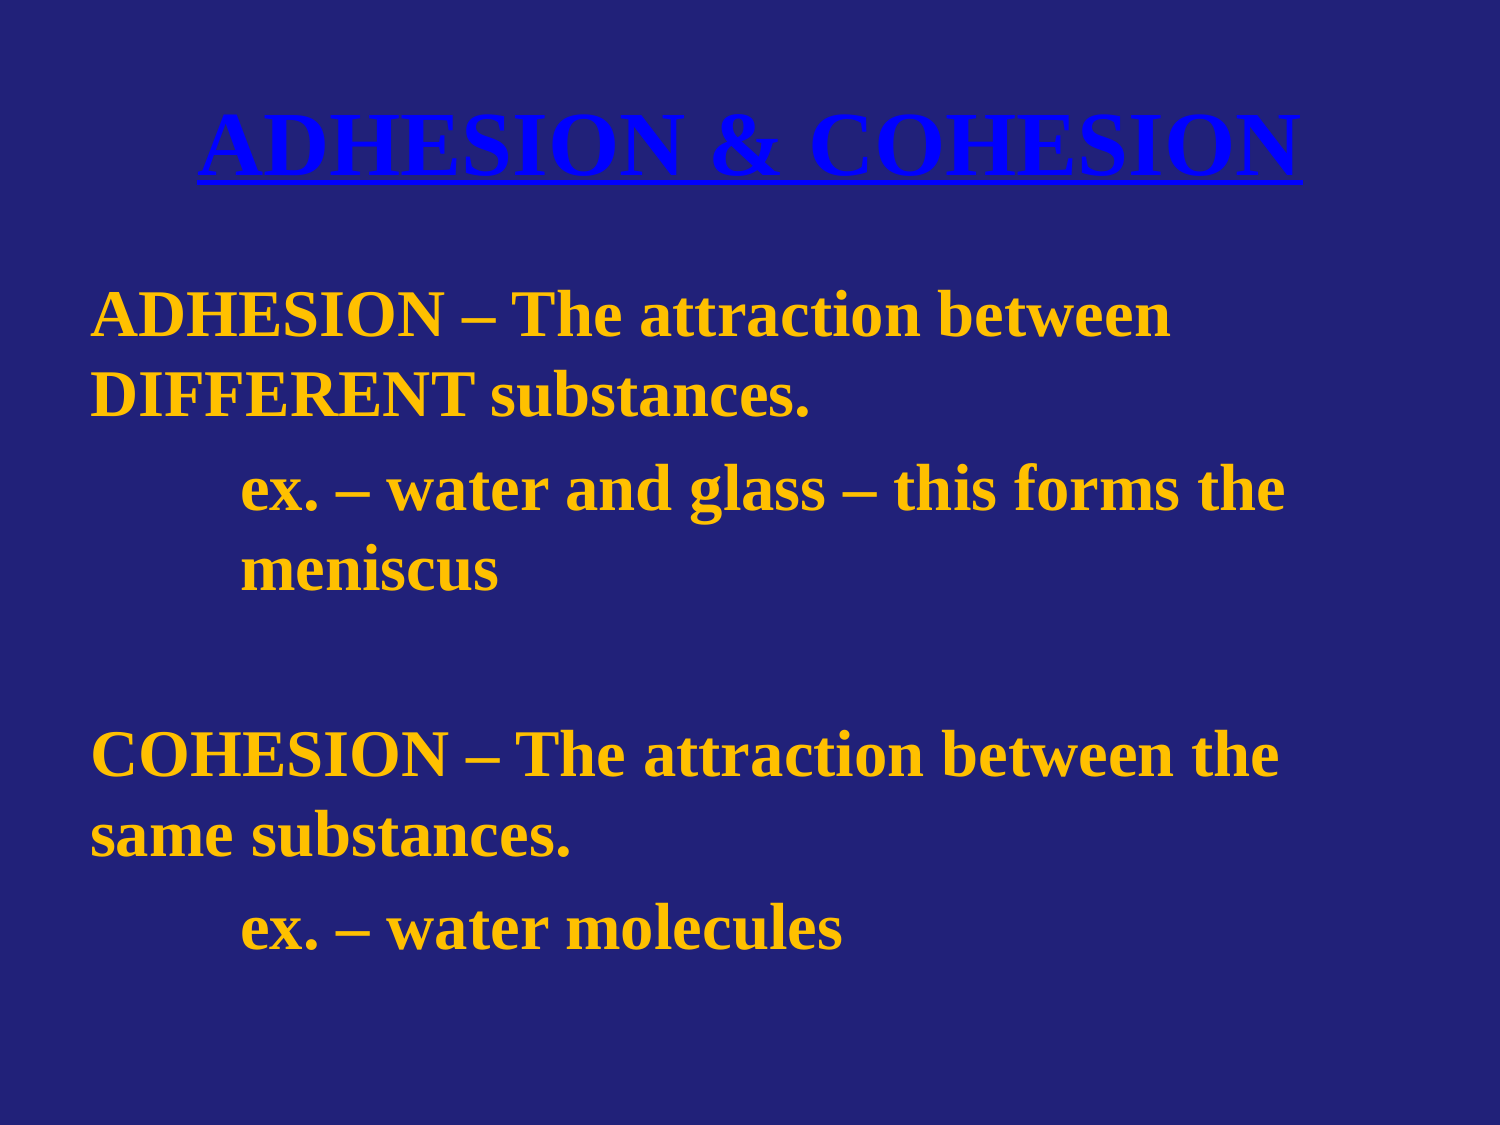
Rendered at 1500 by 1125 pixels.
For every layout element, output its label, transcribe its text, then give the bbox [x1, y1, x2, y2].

title ADHESION & COHESION [75, 45, 1425, 233]
list ADHESION – The attraction between DIFFERENT substances. ex. – water and glass – this forms the meniscus COHESION – The attraction between the same substances. ex. – water molecules [75, 262, 1425, 1005]
